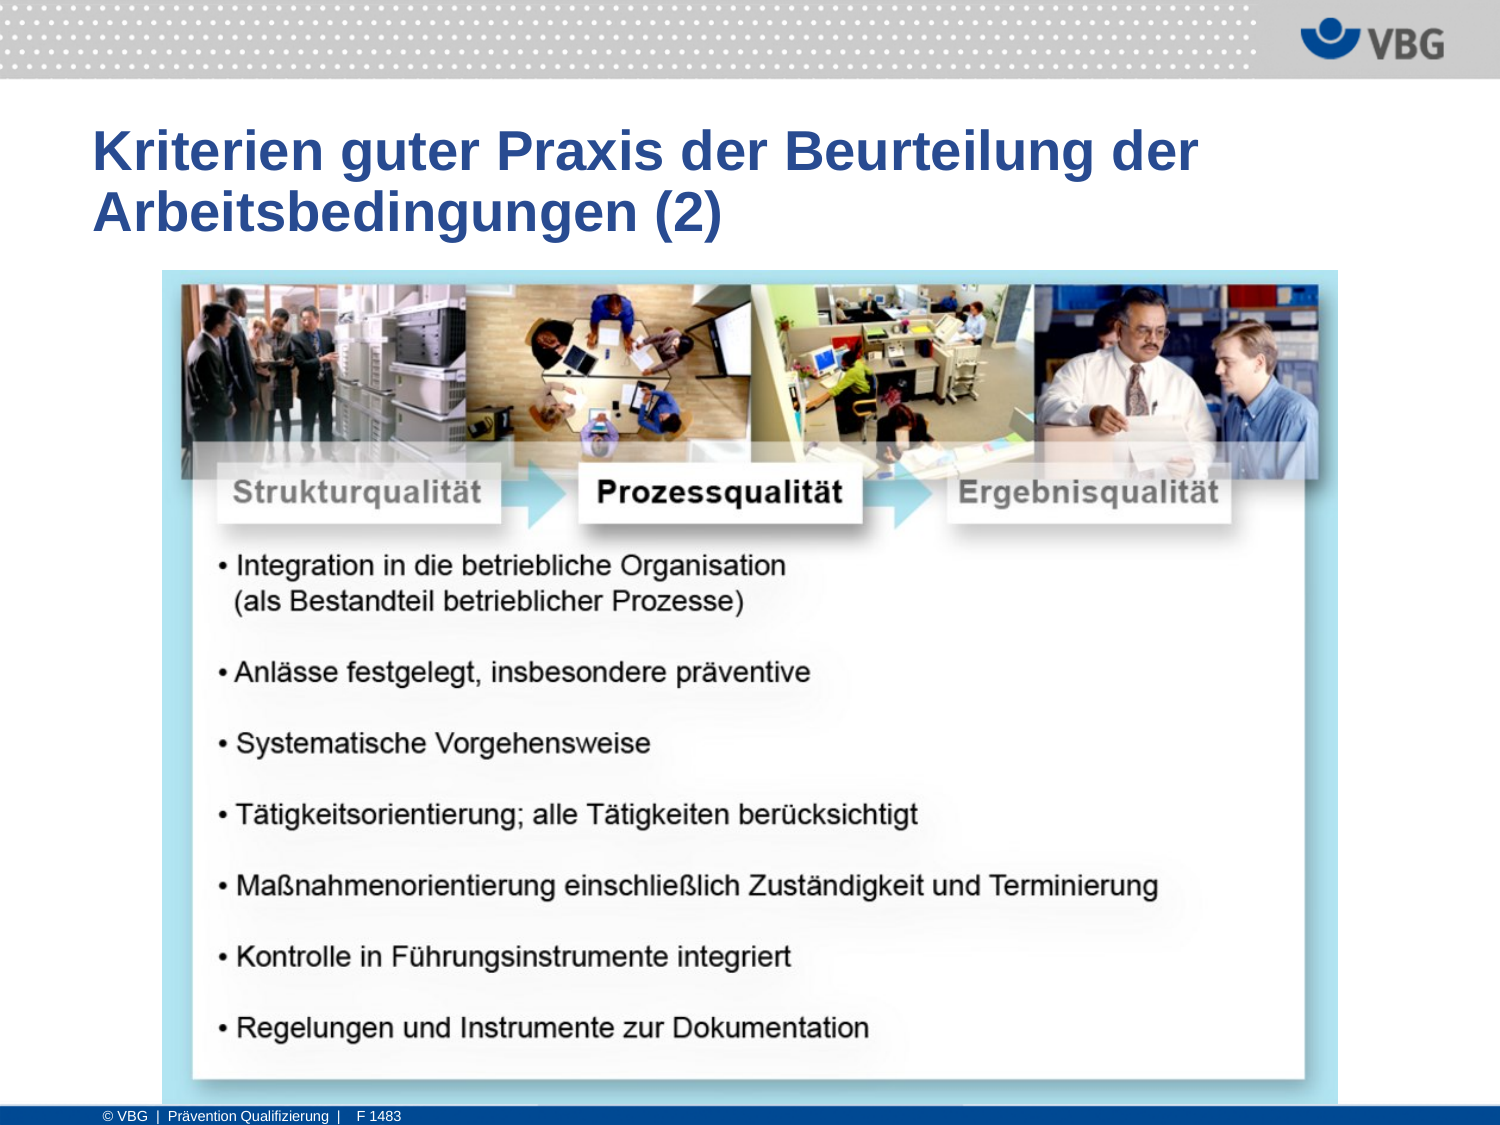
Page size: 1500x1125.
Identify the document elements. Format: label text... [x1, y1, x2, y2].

title Kriterien guter Praxis der Beurteilung der Arbeitsbedingungen (2) [92, 112, 1410, 254]
picture [0, 0, 1500, 1125]
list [162, 270, 1338, 1104]
list F 1483 [356, 1108, 547, 1125]
